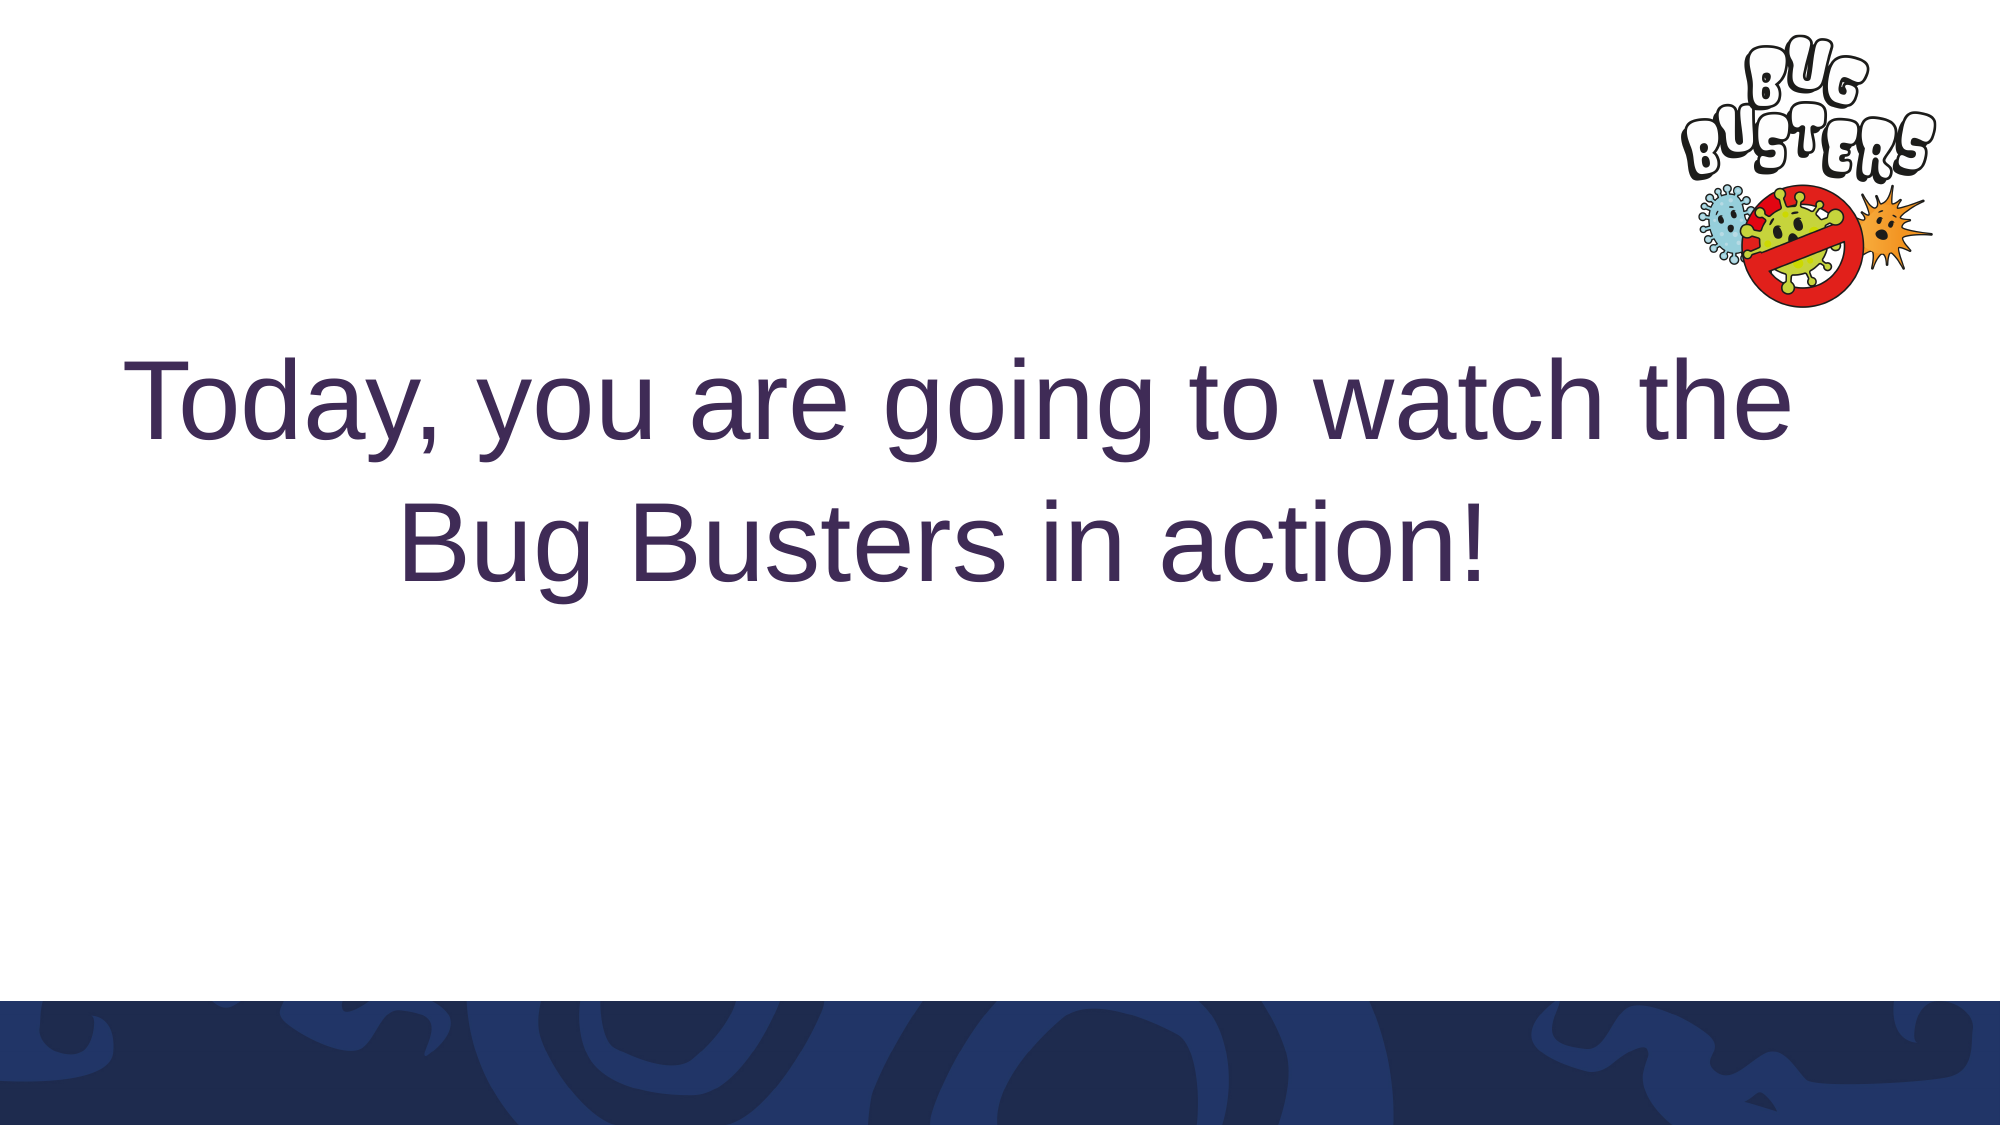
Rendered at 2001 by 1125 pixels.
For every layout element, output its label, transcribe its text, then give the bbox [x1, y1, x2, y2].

subtitle Today, you are going to watch the Bug Busters in action! [21, 334, 1928, 1097]
picture [0, 1001, 2000, 1125]
picture [1663, 21, 1951, 338]
